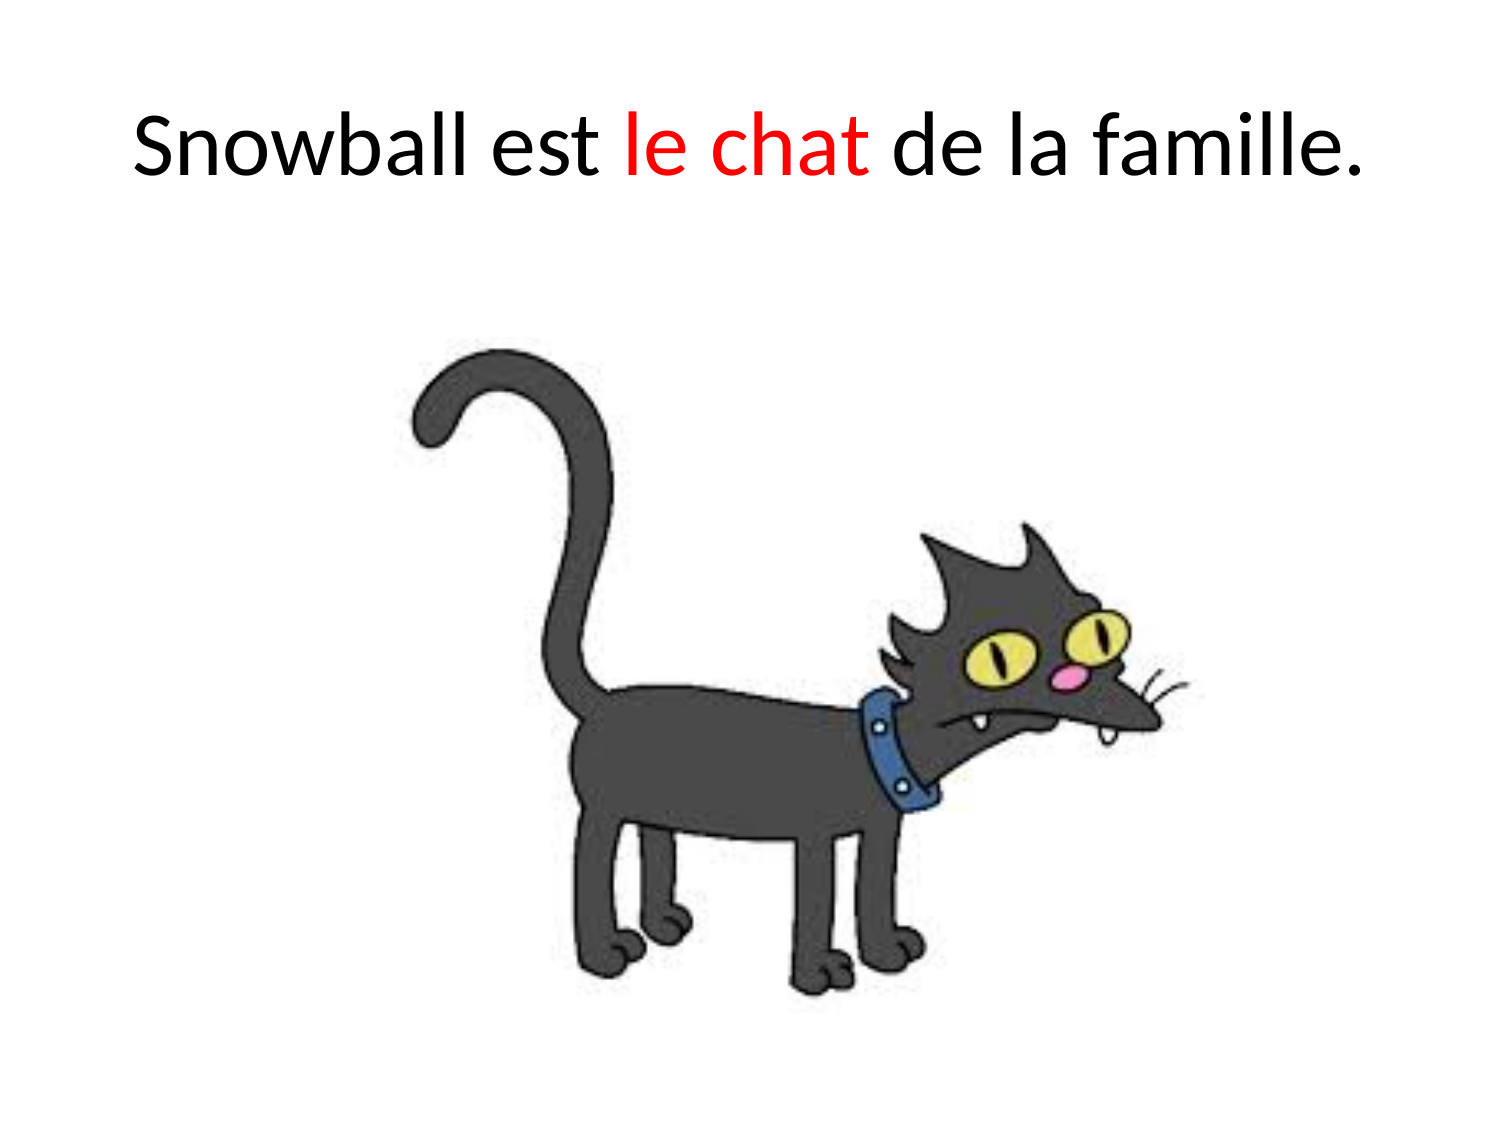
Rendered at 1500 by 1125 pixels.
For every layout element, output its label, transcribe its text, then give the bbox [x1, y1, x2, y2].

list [394, 337, 1205, 1013]
title Snowball est le chat de la famille. [75, 45, 1425, 233]
